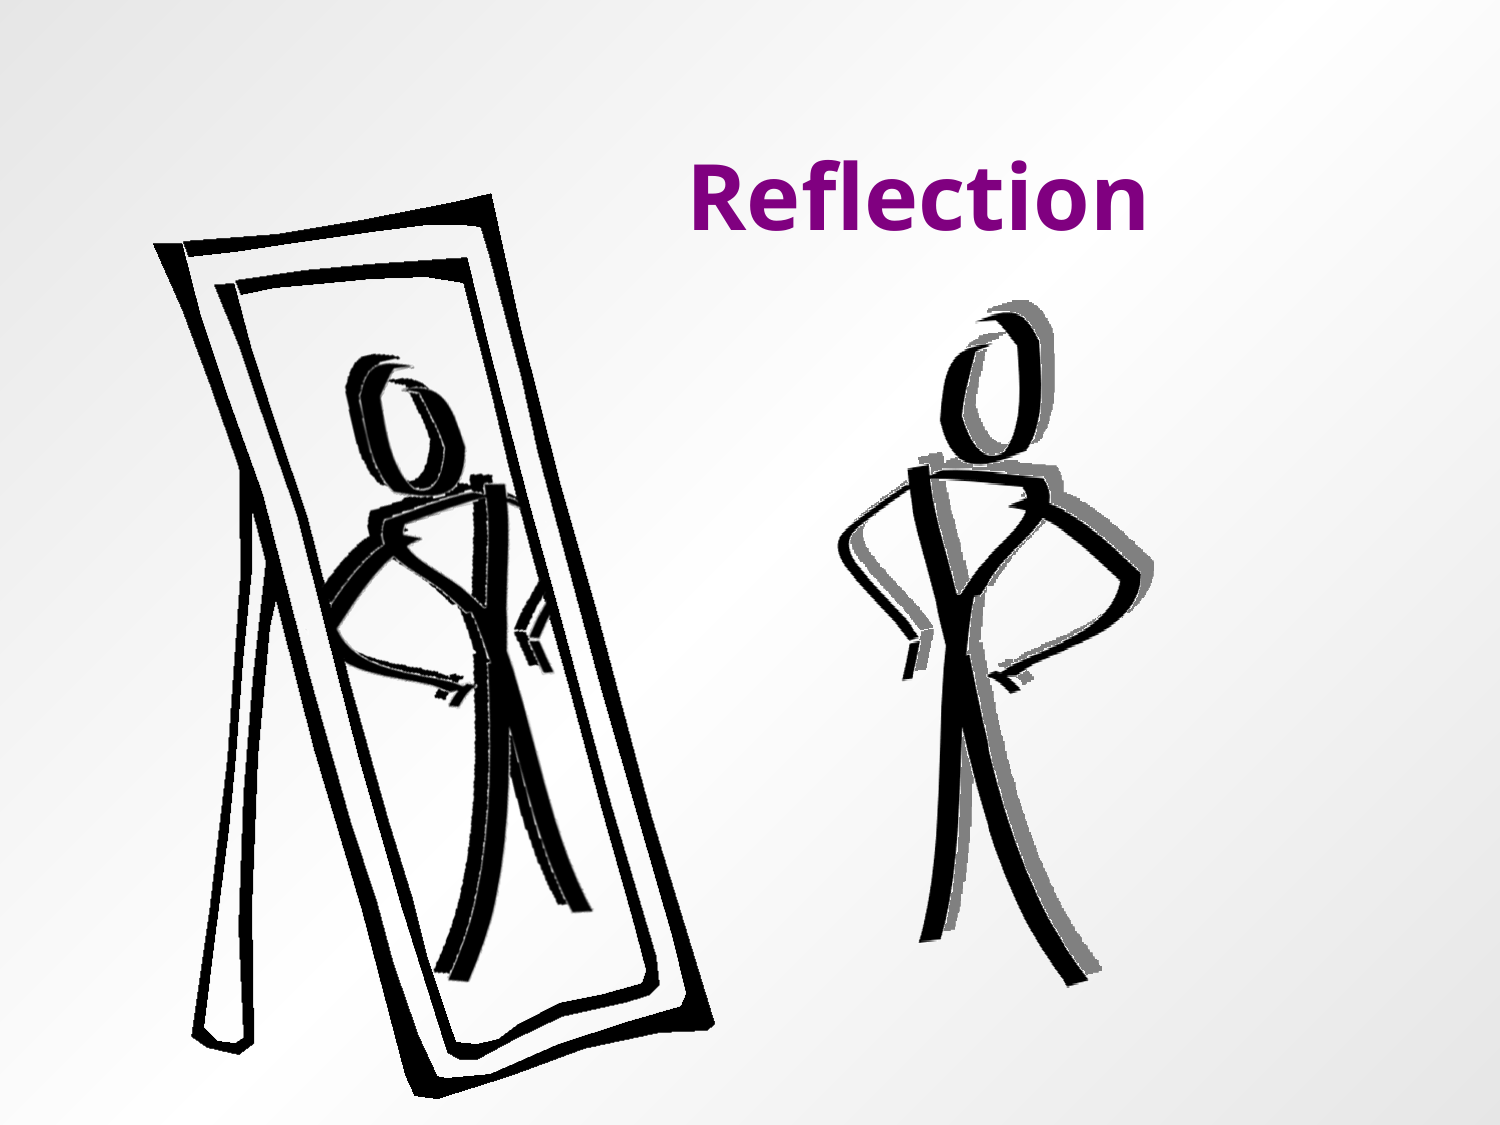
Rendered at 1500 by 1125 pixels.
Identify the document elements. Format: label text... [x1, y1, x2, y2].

title Reflection [412, 99, 1426, 288]
picture [152, 193, 735, 1101]
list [837, 312, 1141, 988]
